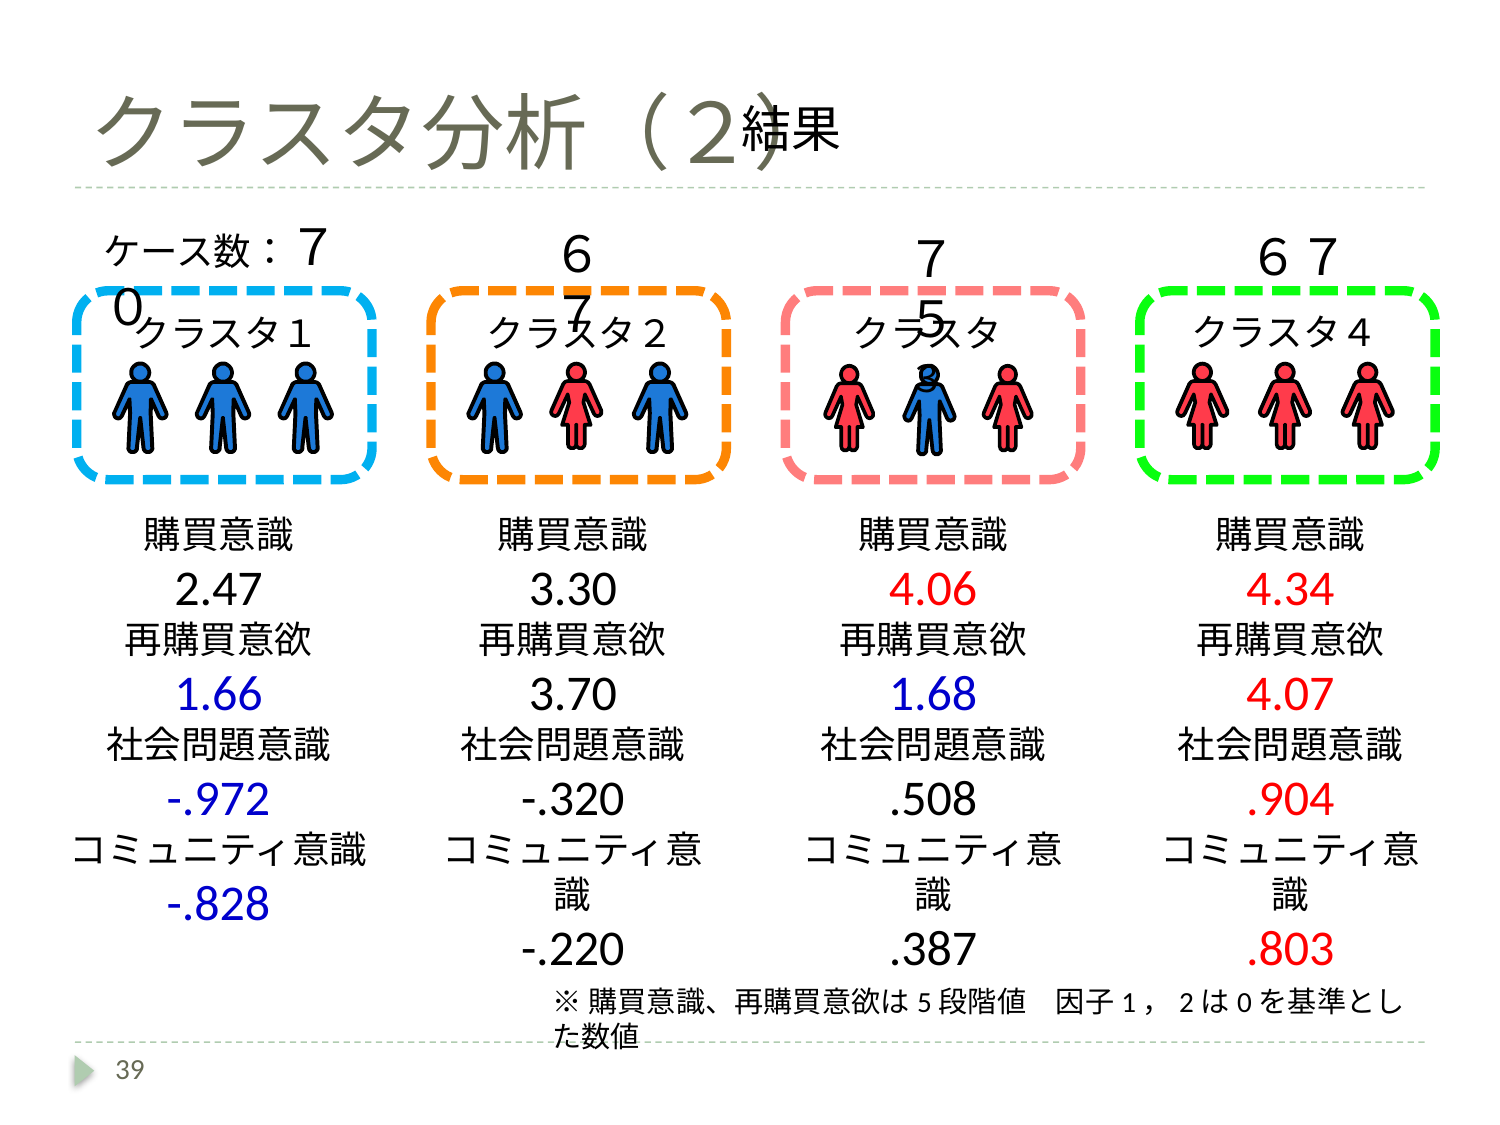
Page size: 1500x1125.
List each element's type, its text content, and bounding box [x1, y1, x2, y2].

text_box ６７ [1234, 218, 1365, 290]
slide_number 39 [100, 1042, 426, 1103]
text_box ※購買意識、再購買意欲は5段階値 因子1，2は0を基準とした数値 [537, 975, 1436, 1061]
text_box 購買意識 2.47 再購買意欲 1.66 社会問題意識 -.972 コミュニティ意識 -.828 [53, 503, 384, 939]
text_box ケース数：７０ [88, 208, 372, 290]
title クラスタ分析（２） [75, 24, 1425, 188]
text_box 結果 [726, 89, 880, 165]
text_box ７５ [891, 219, 1010, 290]
text_box 購買意識 3.30 再購買意欲 3.70 社会問題意識 -.320 コミュニティ意識 -.220 [419, 503, 727, 984]
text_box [76, 290, 373, 480]
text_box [1139, 290, 1436, 480]
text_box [430, 290, 727, 480]
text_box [785, 290, 1081, 480]
text_box 購買意識 4.06 再購買意欲 1.68 社会問題意識 .508 コミュニティ意識 .387 [785, 503, 1081, 975]
text_box 購買意識 4.34 再購買意欲 4.07 社会問題意識 .904 コミュニティ意識 .803 [1139, 503, 1441, 984]
text_box ６７ [537, 215, 656, 290]
